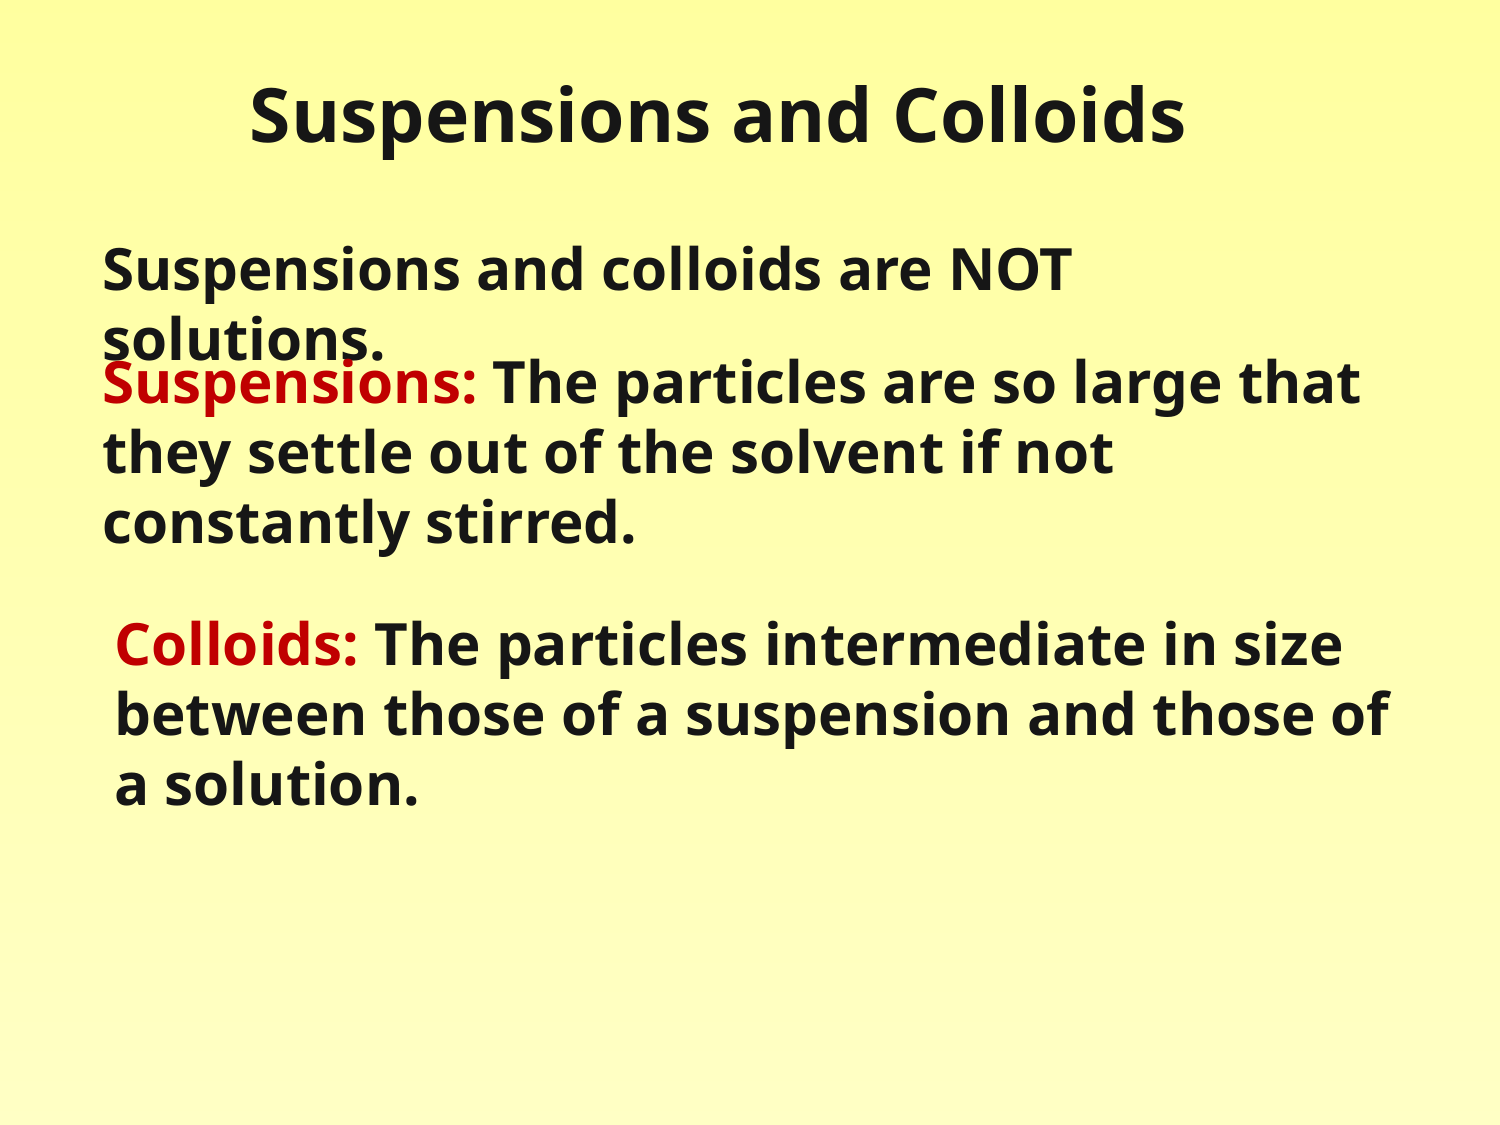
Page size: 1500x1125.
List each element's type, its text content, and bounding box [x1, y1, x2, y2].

text_box Colloids: The particles intermediate in size between those of a suspension and those of a solution. [99, 600, 1450, 825]
text_box Suspensions: The particles are so large that they settle out of the solvent if not constantly stirred. [87, 337, 1438, 563]
title Suspensions and Colloids [224, 37, 1213, 188]
text_box Suspensions and colloids are NOT solutions. [87, 224, 1366, 337]
